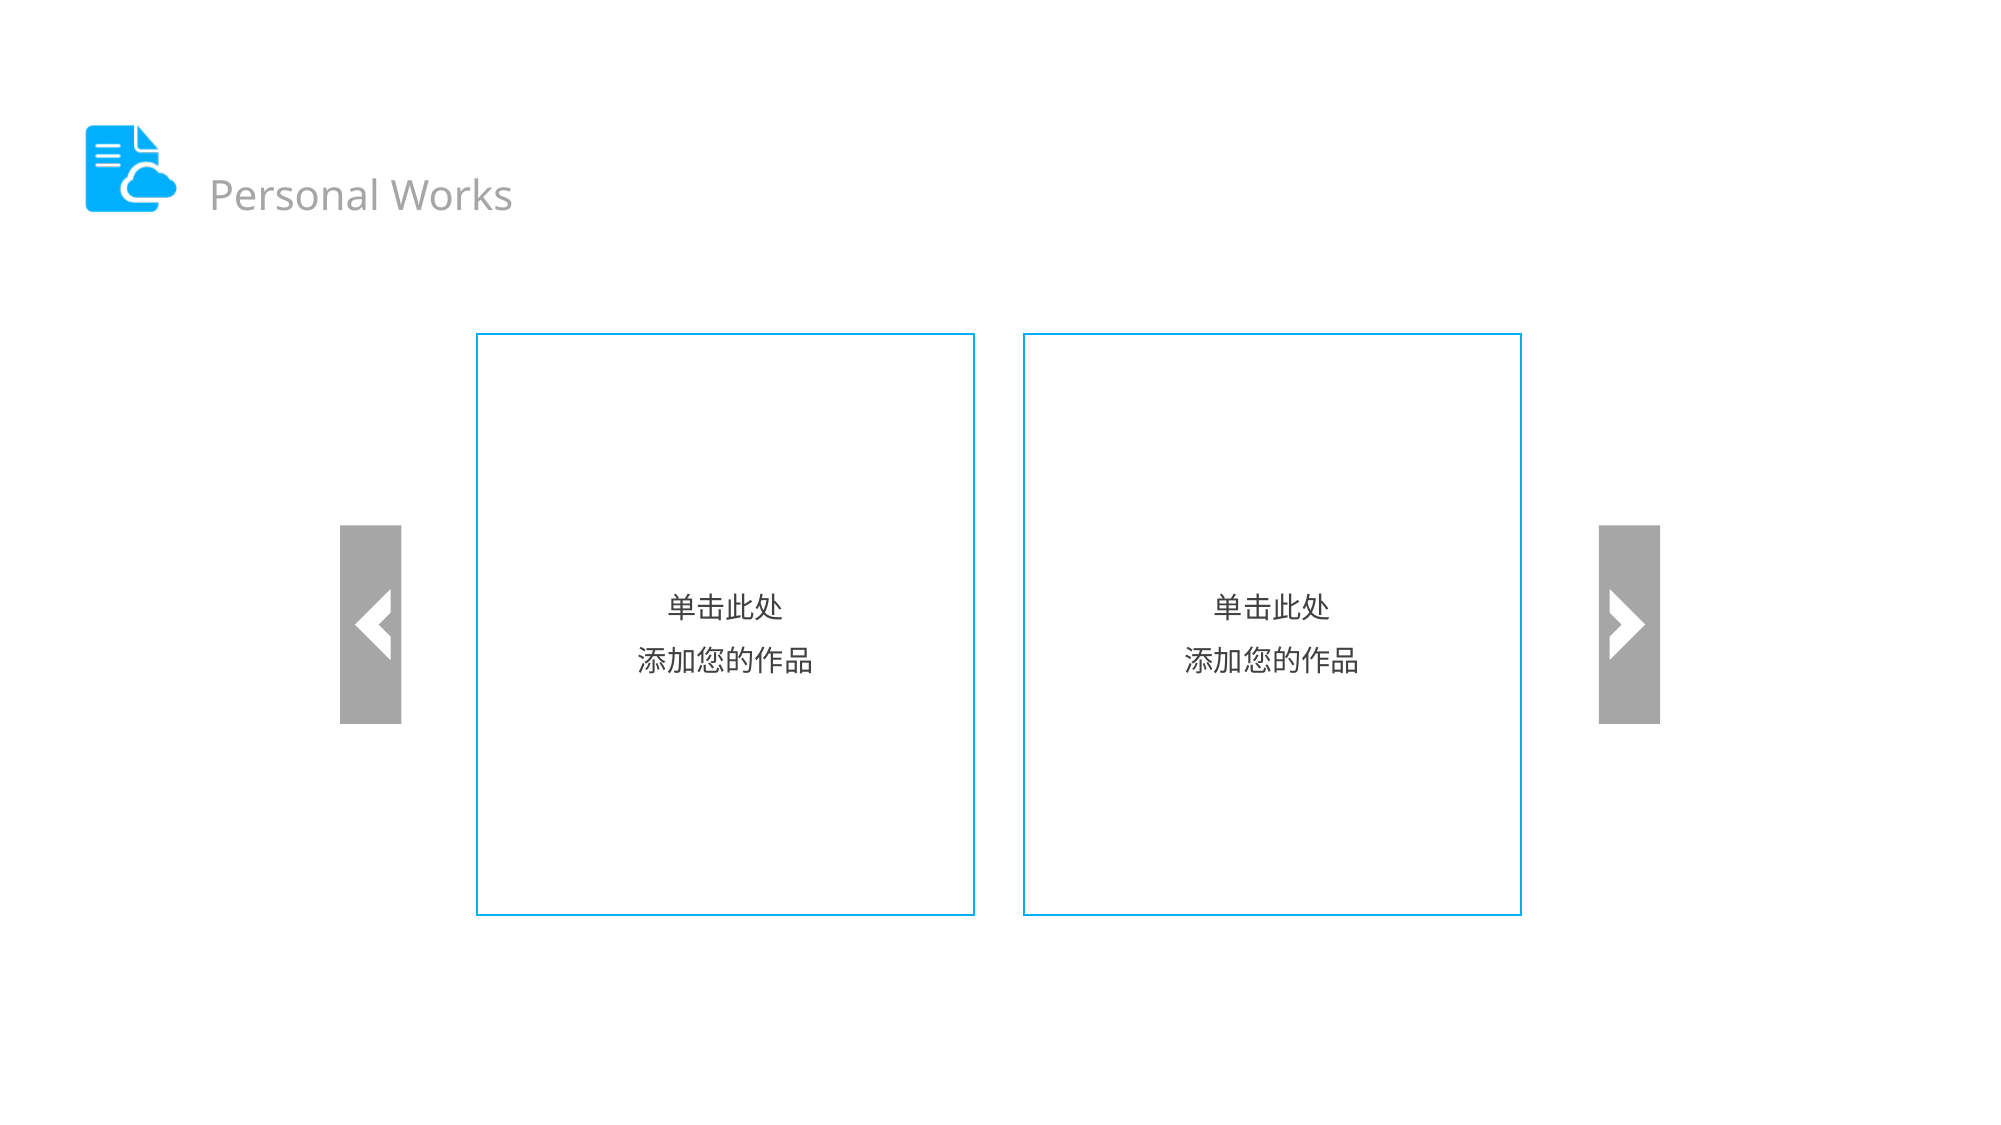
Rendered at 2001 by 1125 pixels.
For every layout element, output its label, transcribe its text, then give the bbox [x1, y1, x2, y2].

text_box 单击此处 添加您的作品 [1023, 333, 1522, 916]
text_box [1598, 524, 1661, 725]
picture [84, 122, 178, 215]
text_box 单击此处 添加您的作品 [476, 333, 975, 916]
title Personal Works [193, 134, 640, 227]
text_box [339, 524, 402, 725]
